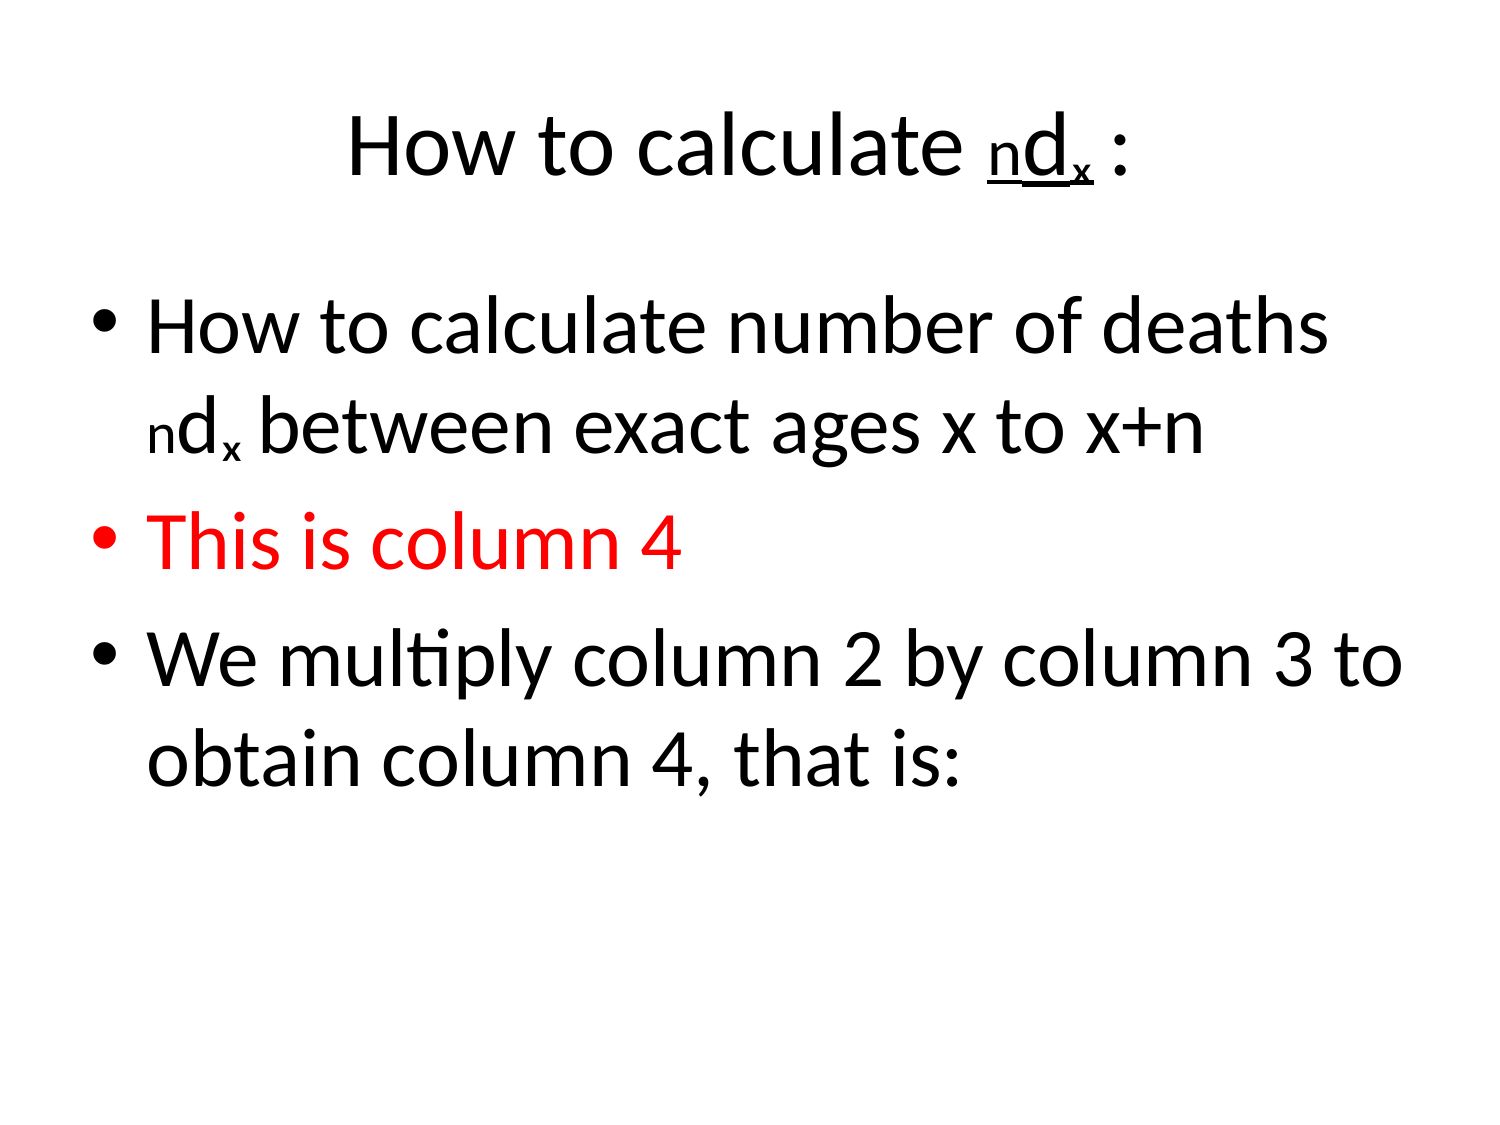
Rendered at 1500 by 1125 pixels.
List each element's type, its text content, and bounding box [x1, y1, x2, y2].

list How to calculate number of deaths ndₓ between exact ages x to x+n This is column 4 We multiply column 2 by column 3 to obtain column 4, that is: [75, 262, 1425, 1005]
title How to calculate ndₓ : [75, 45, 1425, 233]
